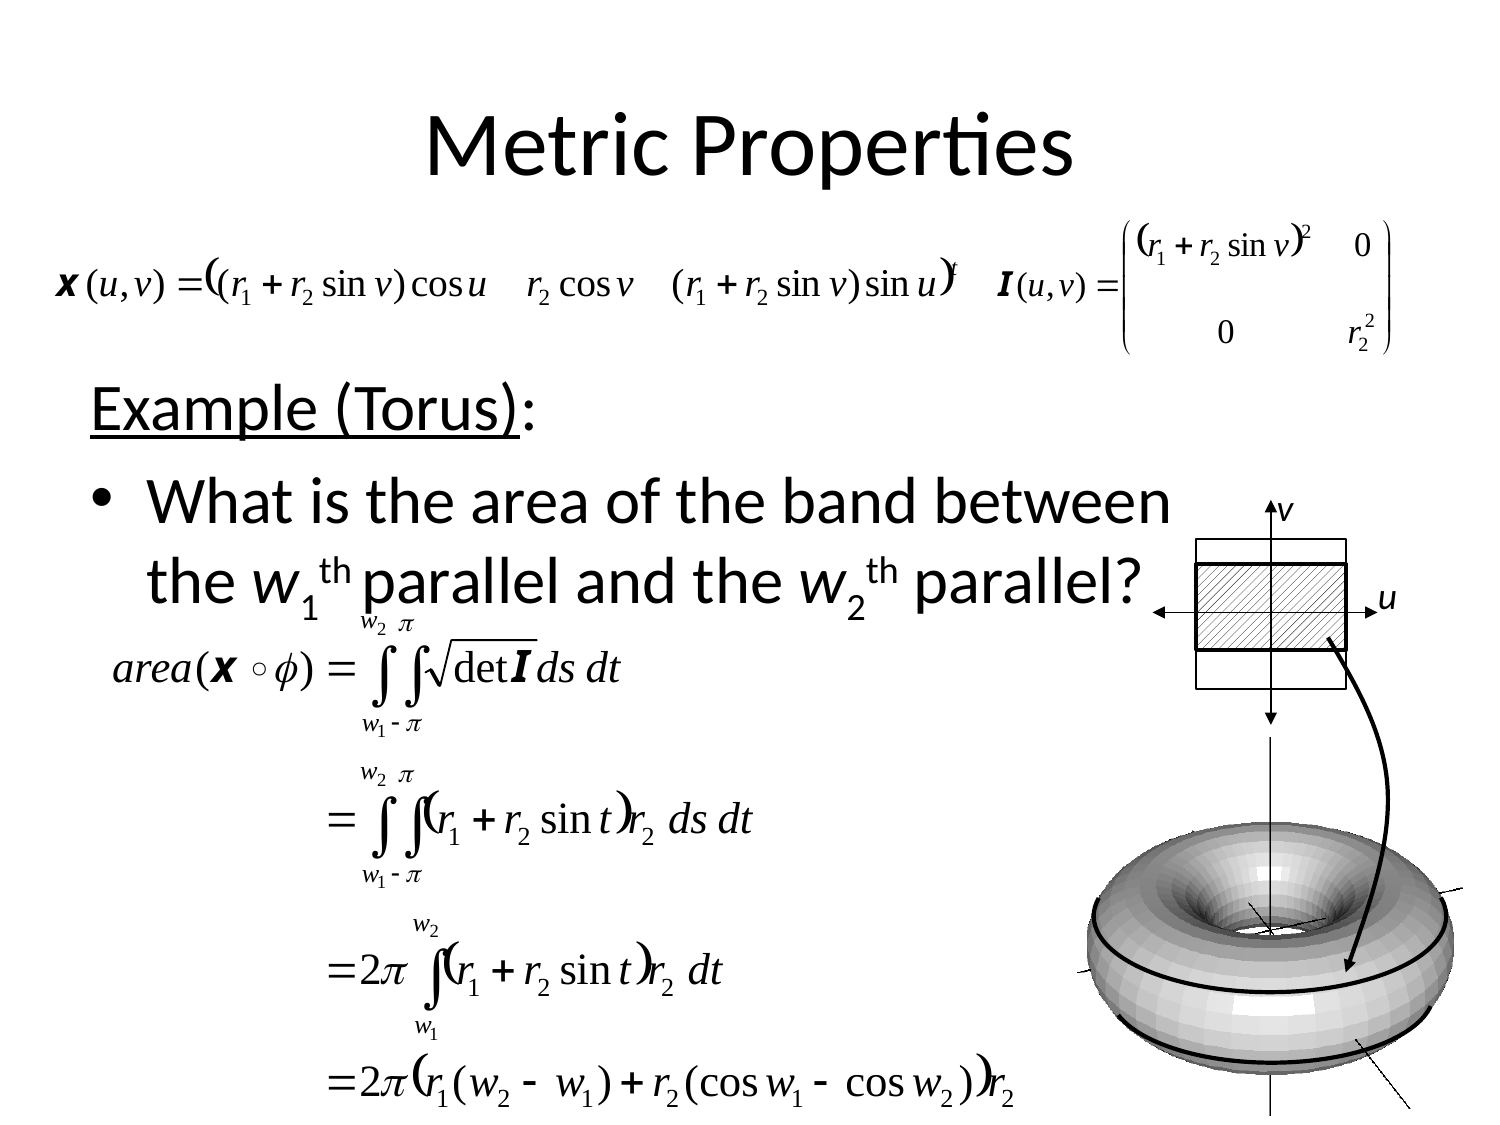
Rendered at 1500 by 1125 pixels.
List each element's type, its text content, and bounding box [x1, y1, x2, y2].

text_box [1276, 537, 1348, 562]
text_box [1194, 562, 1266, 611]
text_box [104, 600, 1023, 1116]
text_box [49, 249, 967, 313]
text_box [1276, 652, 1330, 691]
text_box [1194, 537, 1266, 562]
text_box u [1363, 564, 1413, 625]
title Metric Properties [75, 45, 1425, 233]
text_box [1276, 621, 1348, 652]
text_box [1194, 651, 1266, 691]
picture [1077, 737, 1463, 1123]
text_box [1327, 637, 1378, 735]
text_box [995, 212, 1401, 363]
text_box [1194, 621, 1266, 652]
text_box v [1261, 476, 1309, 537]
text_box [1276, 562, 1348, 611]
text_box [1338, 652, 1348, 668]
list Example (Torus): What is the area of the band between the w1th parallel and the w2th parallel? [75, 262, 1425, 1125]
